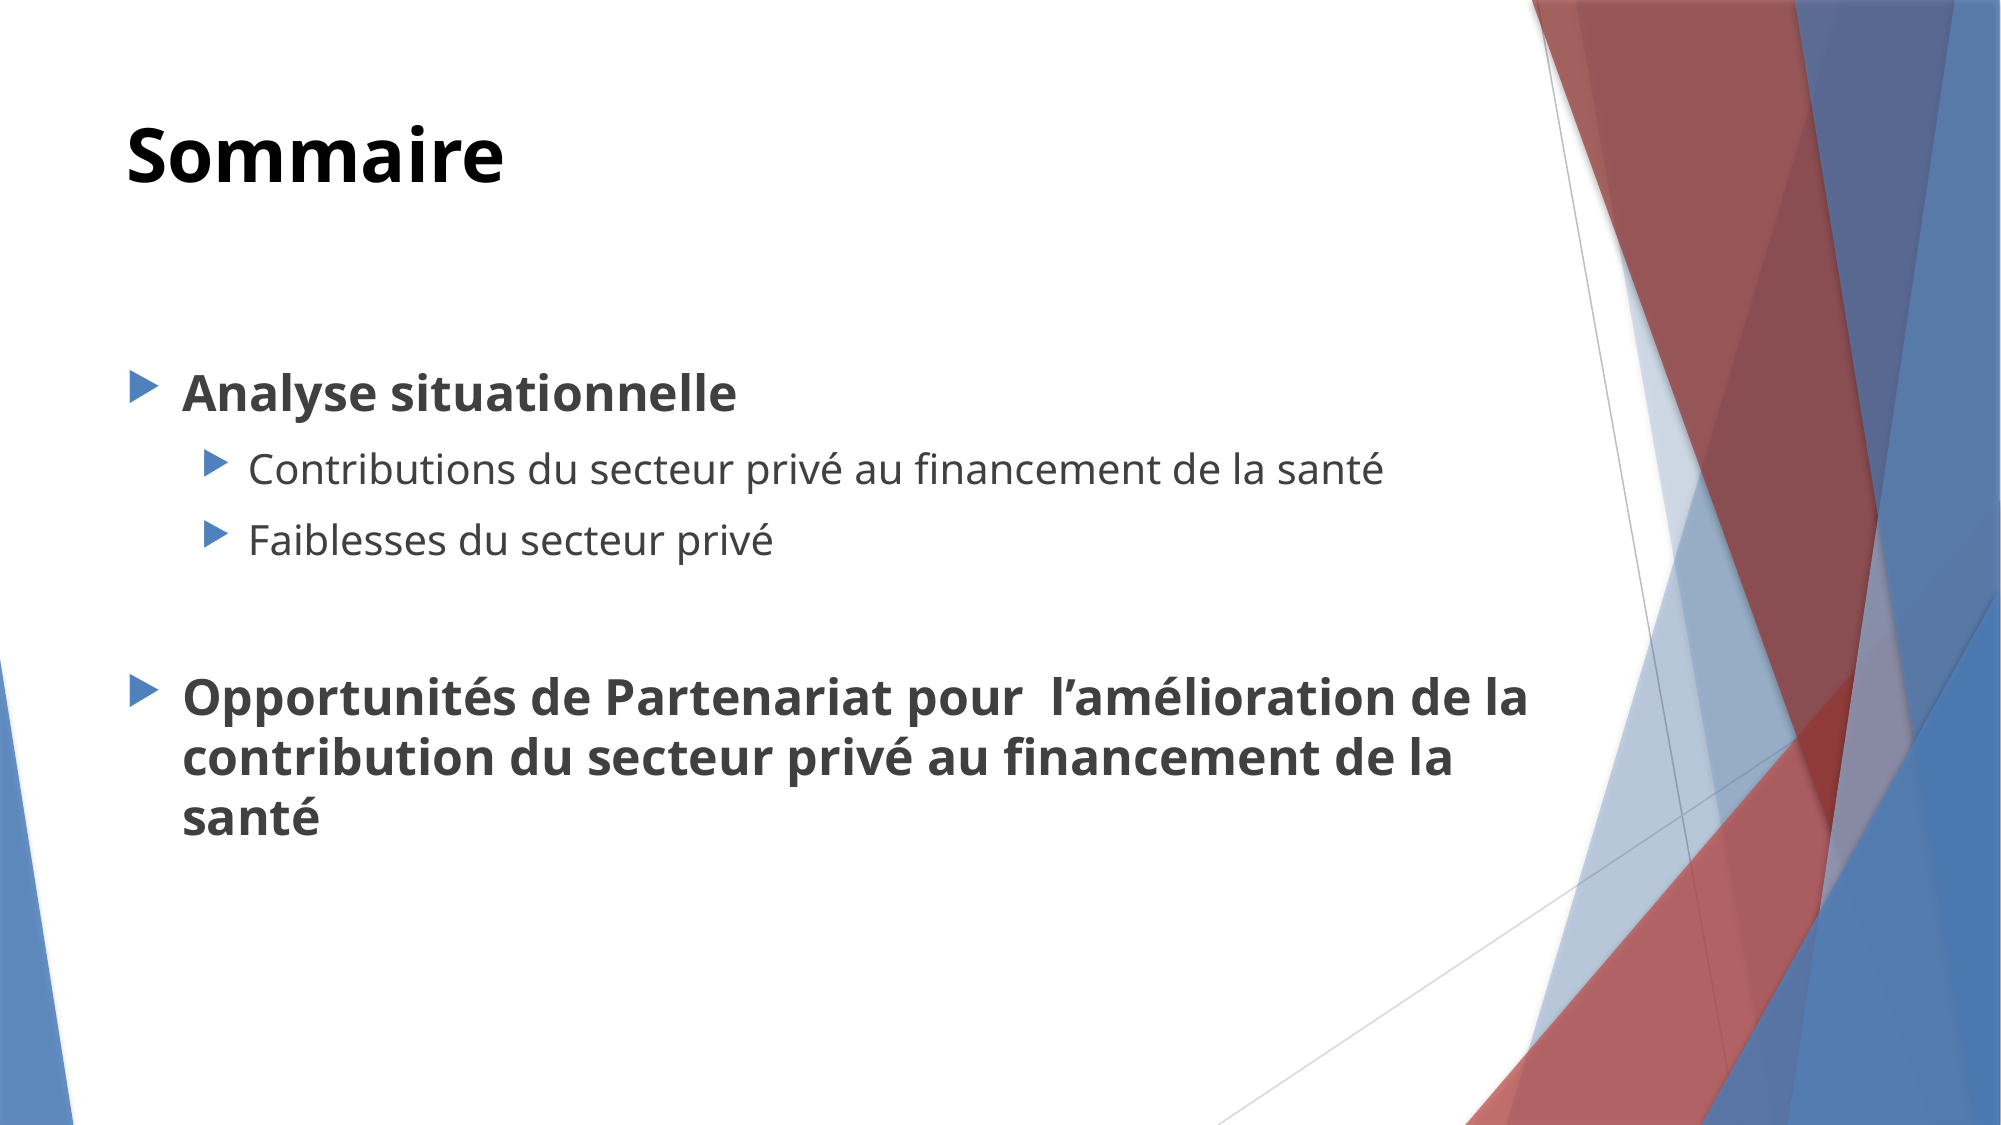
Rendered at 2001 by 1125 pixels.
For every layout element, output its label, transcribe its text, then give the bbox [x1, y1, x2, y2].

list Analyse situationnelle Contributions du secteur privé au financement de la santé Faiblesses du secteur privé Opportunités de Partenariat pour l’amélioration de la contribution du secteur privé au financement de la santé [111, 354, 1557, 992]
title Sommaire [111, 99, 1522, 317]
